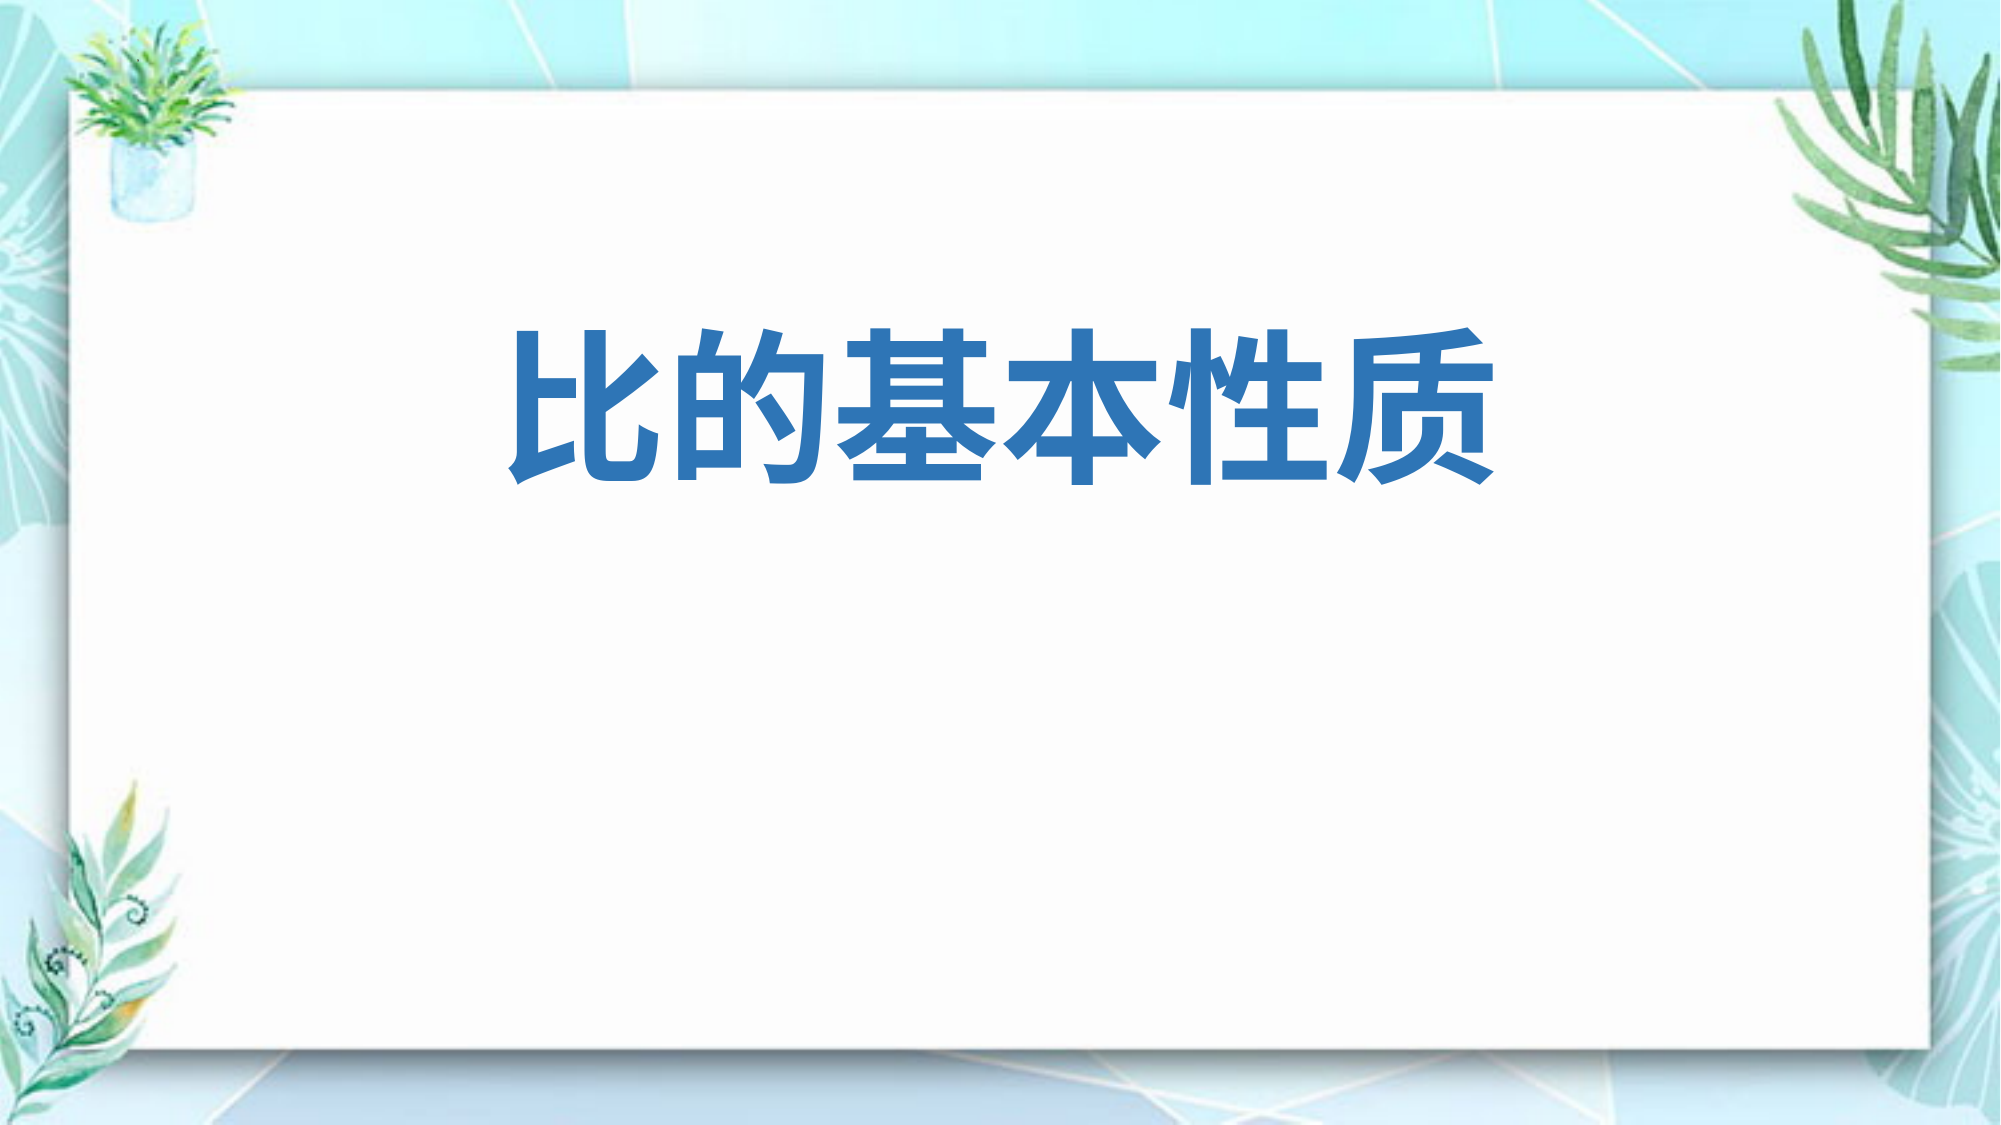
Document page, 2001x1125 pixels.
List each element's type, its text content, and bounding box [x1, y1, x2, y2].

picture [0, 0, 2001, 1125]
text_box 比的基本性质 [0, 296, 2000, 512]
